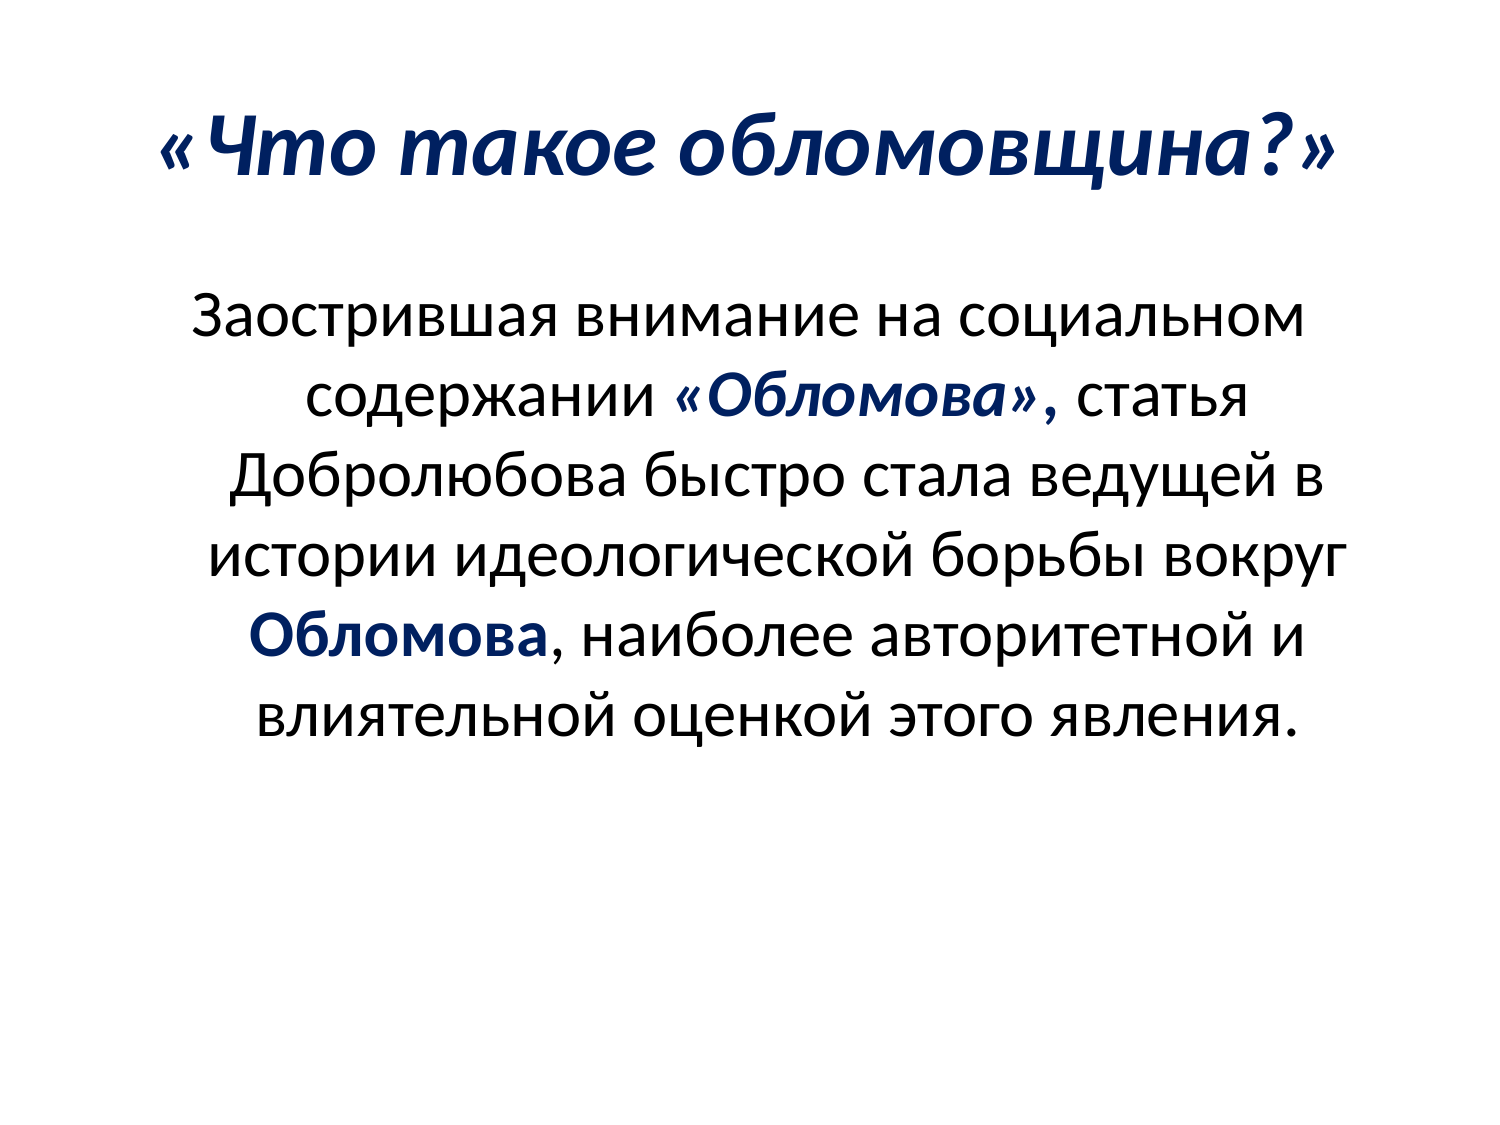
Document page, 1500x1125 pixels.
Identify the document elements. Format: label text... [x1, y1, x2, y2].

title «Что такое обломовщина?» [75, 45, 1425, 233]
list Заострившая внимание на социальном содержании «Обломова», статья Добролюбова быстро стала ведущей в истории идеологической борьбы вокруг Обломова, наиболее авторитетной и влиятельной оценкой этого явления. [75, 262, 1425, 1005]
